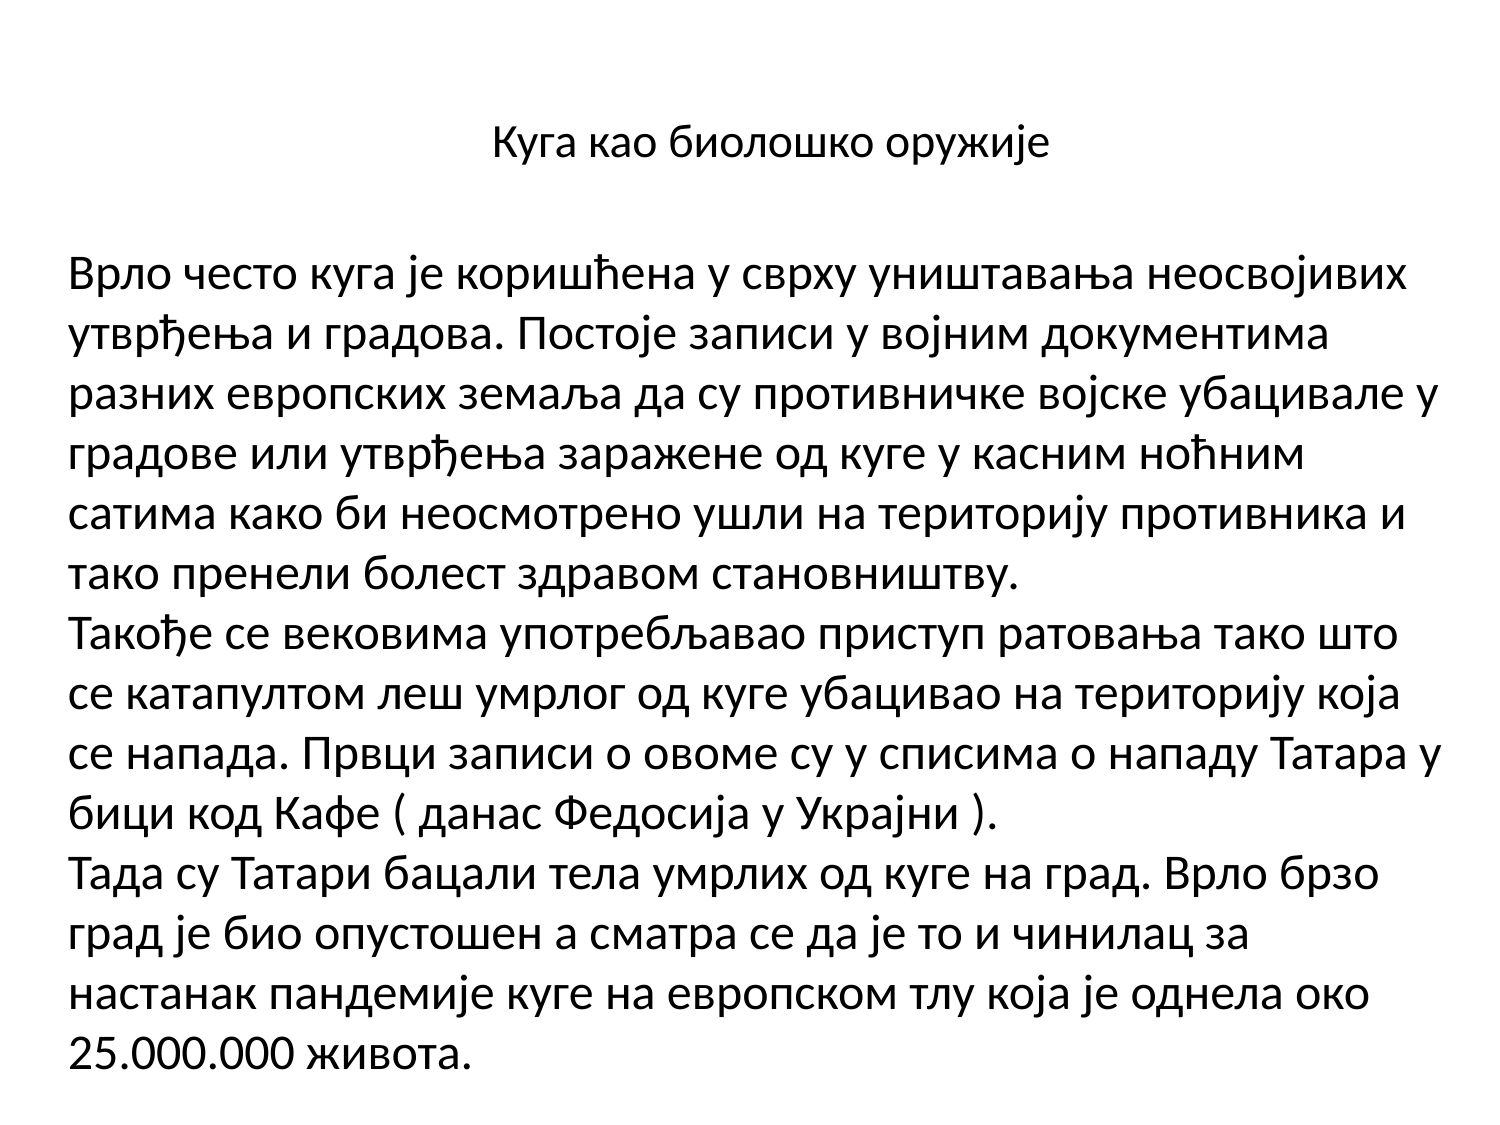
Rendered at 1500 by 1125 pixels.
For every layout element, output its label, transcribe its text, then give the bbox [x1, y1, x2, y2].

text_box Врло често куга је коришћена у сврху уништавања неосвојивих утврђења и градова. Постоје записи у војним документима разних европских земаља да су противничке војске убацивале у градове или утврђења заражене од куге у касним ноћним сатима како би неосмотрено ушли на територију противника и тако пренели болест здравом становништву. Такође се вековима употребљавао приступ ратовања тако што се катапултом леш умрлог од куге убацивао на територију која се напада. Првци записи о овоме су у списима о нападу Татара у бици код Кафе ( данас Федосија у Украјни ). Тада су Татари бацали тела умрлих од куге на град. Врло брзо град је био опустошен а сматра се да је то и чинилац за настанак пандемије куге на европском тлу која је однела око 25.000.000 живота. [53, 231, 1459, 1087]
title Куга као биолошко оружије [75, 45, 1425, 231]
